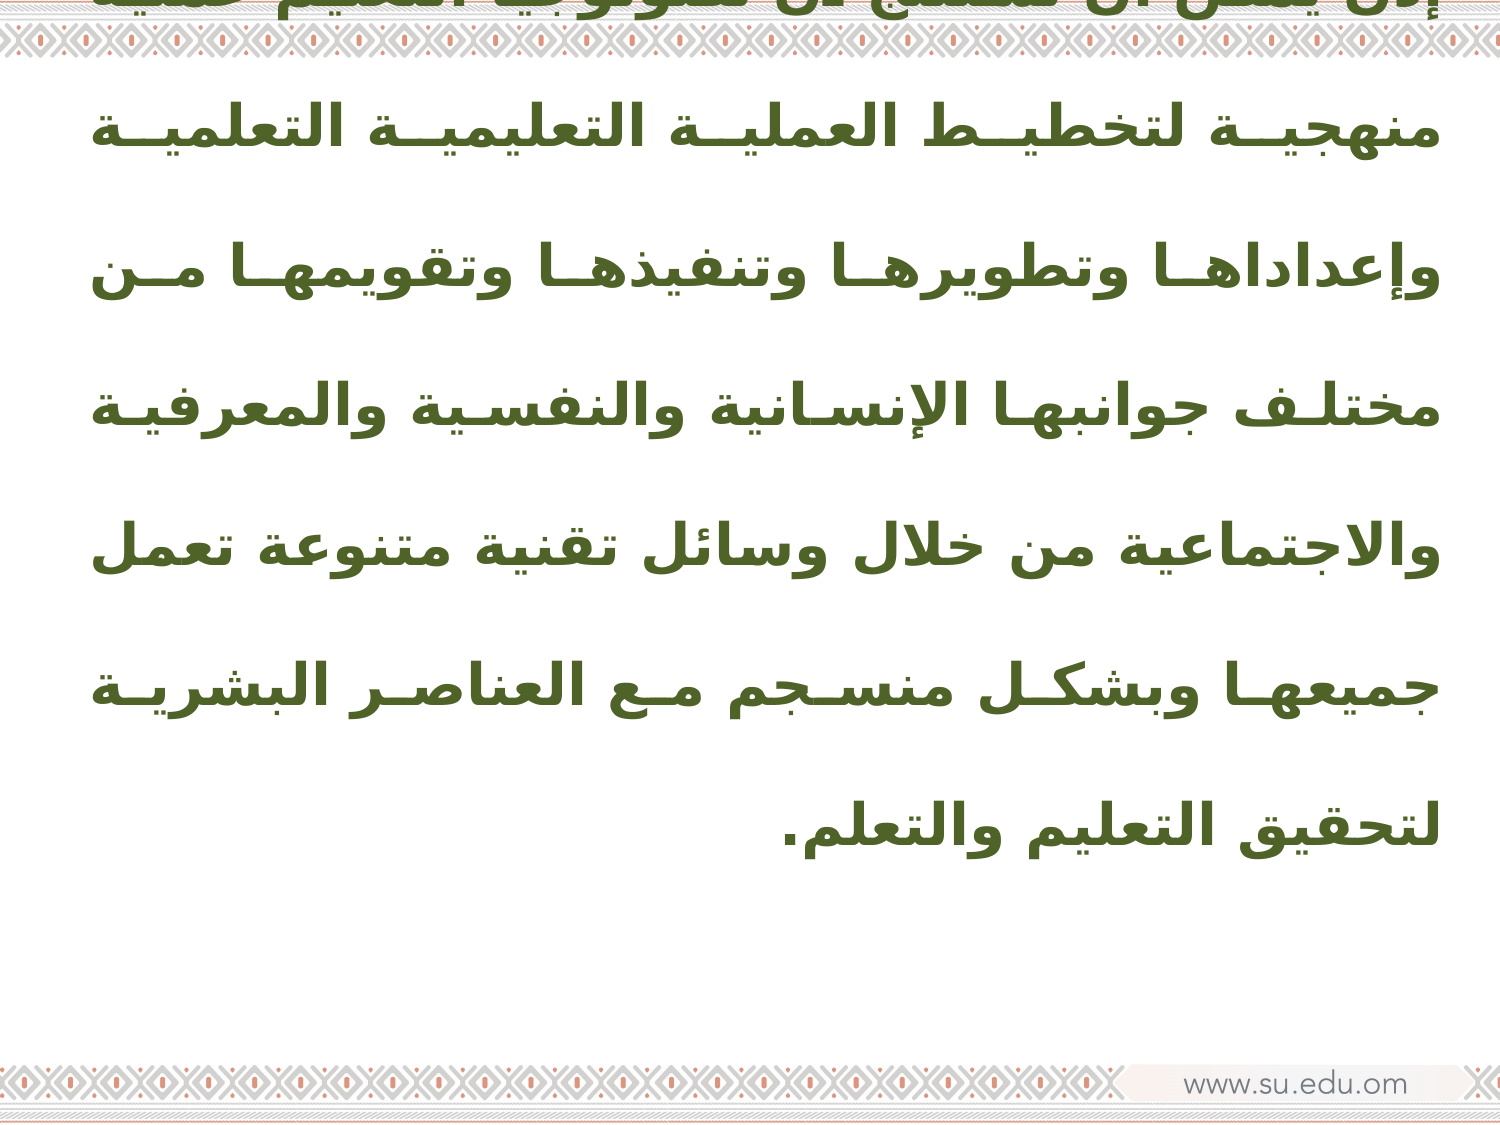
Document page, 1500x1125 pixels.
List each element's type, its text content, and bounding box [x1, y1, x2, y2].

title إذن يمكن ان نستنتج أن تكنولوجيا التعليم عملية منهجية لتخطيط العملية التعليمية التعلمية وإعداداها وتطويرها وتنفيذها وتقويمها من مختلف جوانبها الإنسانية والنفسية والمعرفية والاجتماعية من خلال وسائل تقنية متنوعة تعمل جميعها وبشكل منسجم مع العناصر البشرية لتحقيق التعليم والتعلم. [75, 149, 1459, 587]
picture [0, 0, 1500, 1125]
